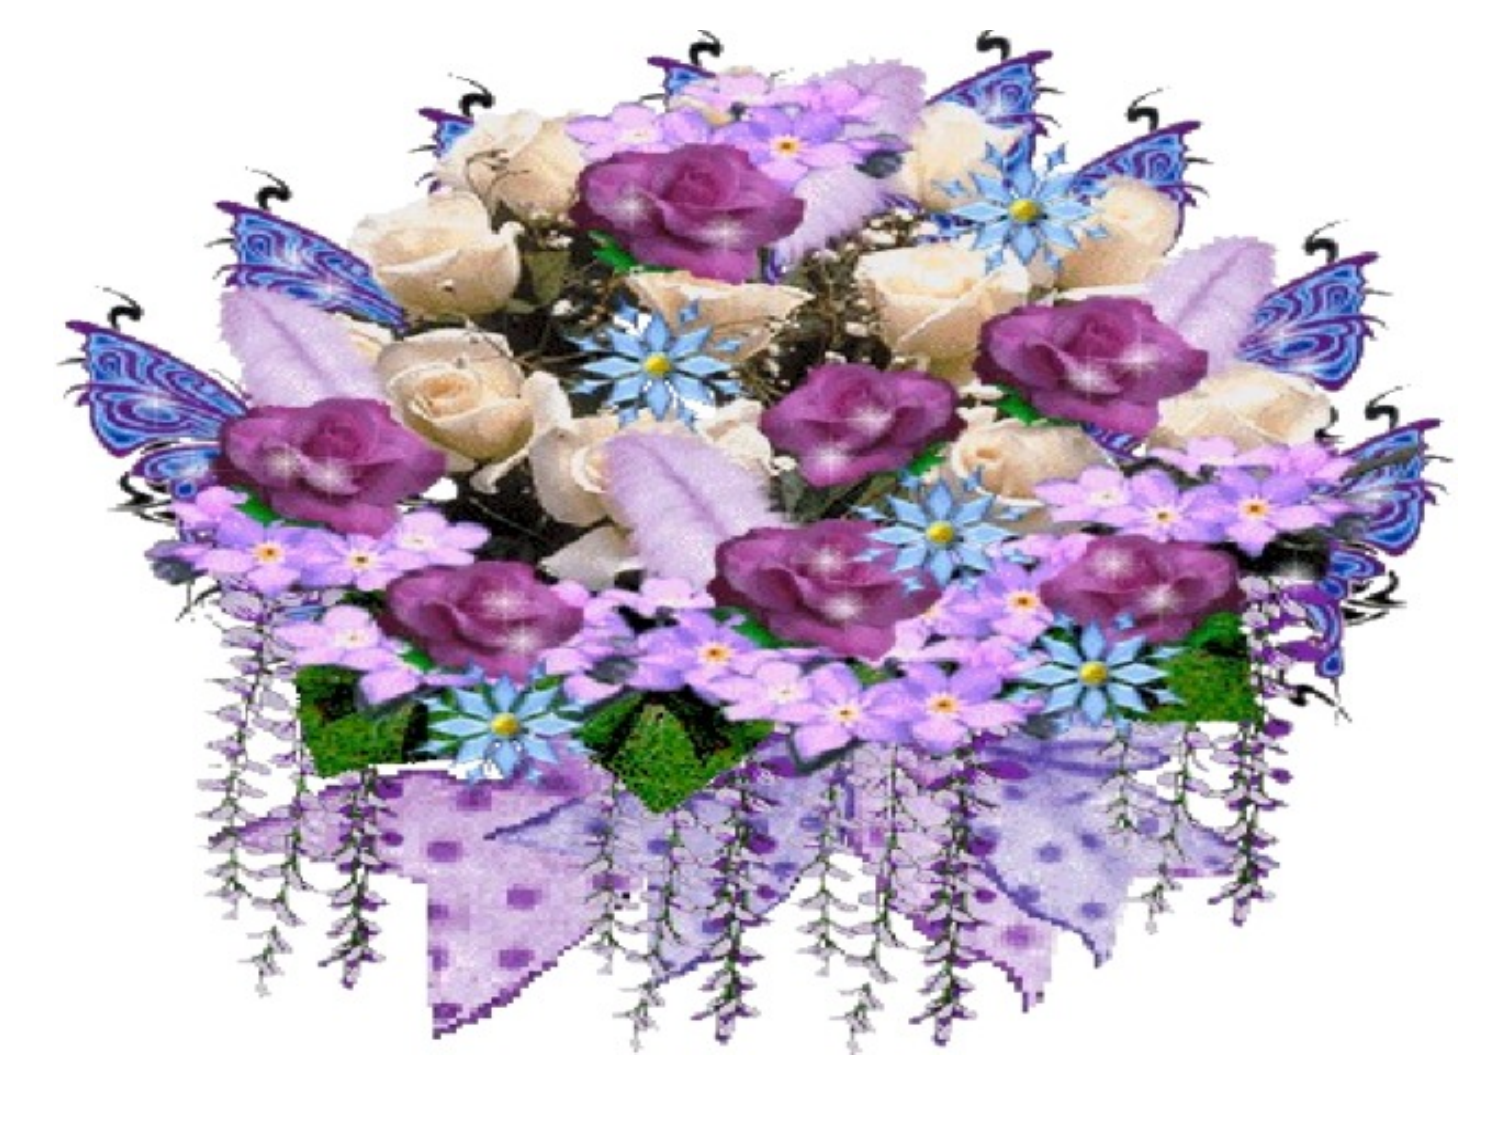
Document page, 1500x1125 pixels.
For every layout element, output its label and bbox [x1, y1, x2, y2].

picture [52, 30, 1458, 1055]
